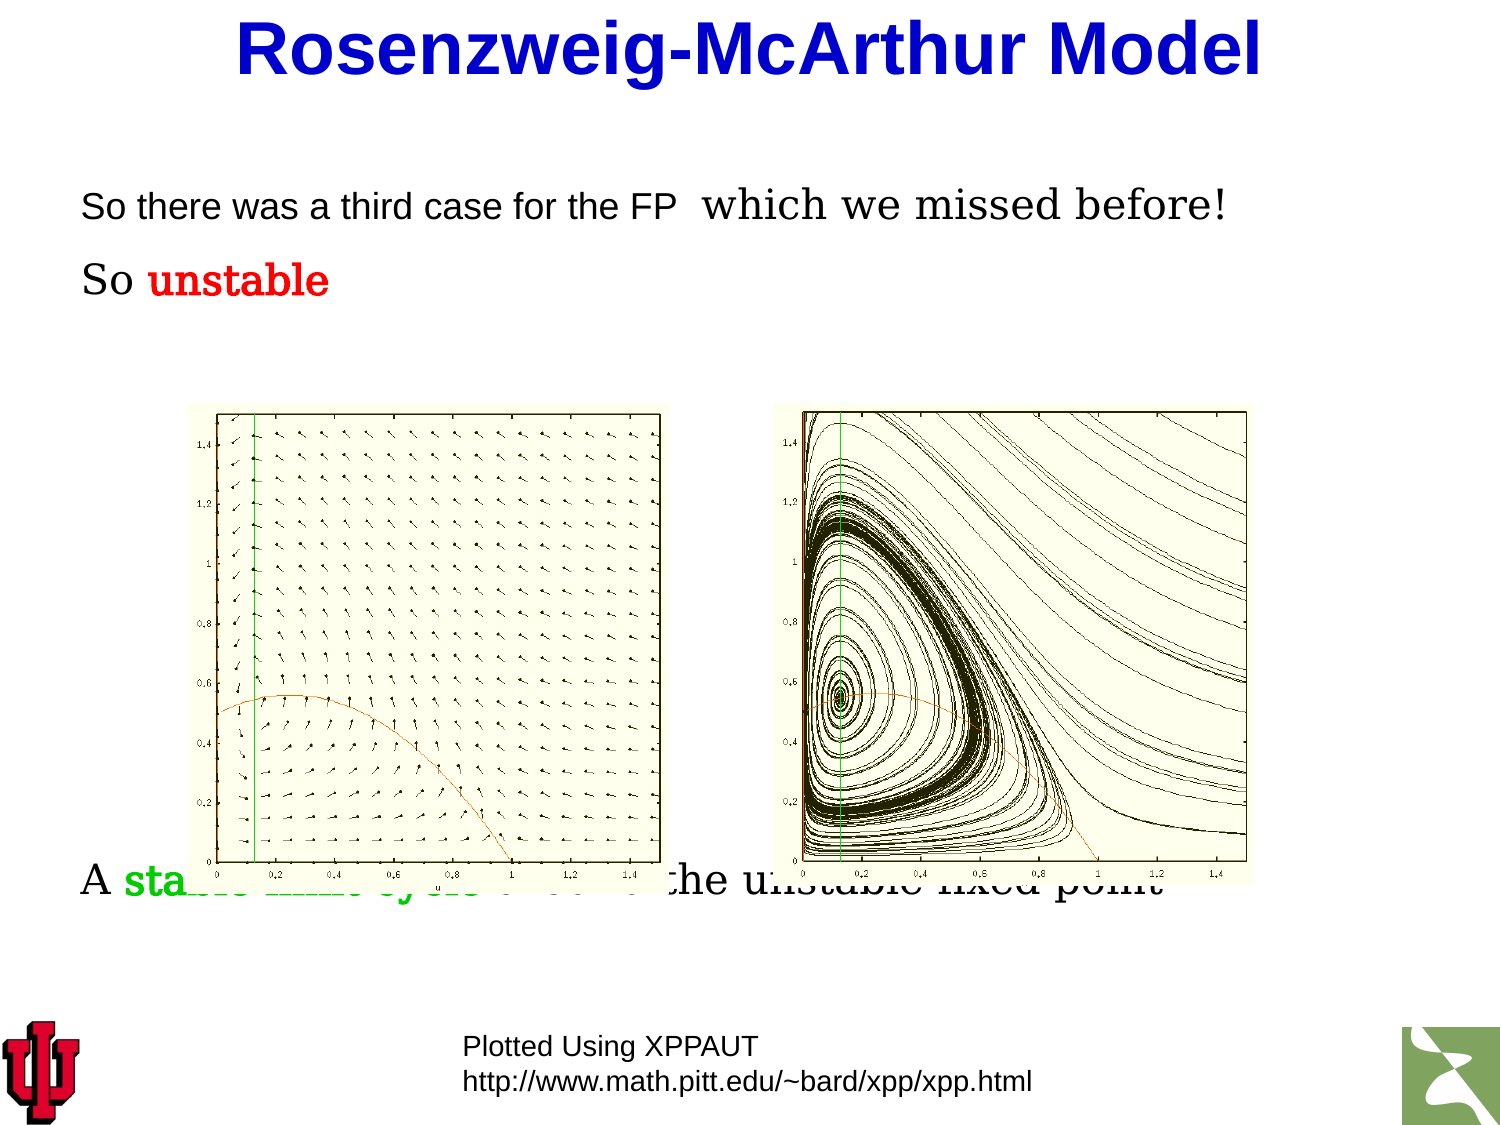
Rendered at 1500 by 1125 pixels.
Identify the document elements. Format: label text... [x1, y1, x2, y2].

picture [0, 1020, 80, 1125]
picture [773, 403, 1254, 886]
title Rosenzweig-McArthur Model [0, 0, 1500, 90]
text_box Plotted Using XPPAUT http://www.math.pitt.edu/~bard/xpp/xpp.html [447, 1020, 1112, 1105]
picture [1402, 1027, 1500, 1125]
picture [186, 402, 669, 895]
